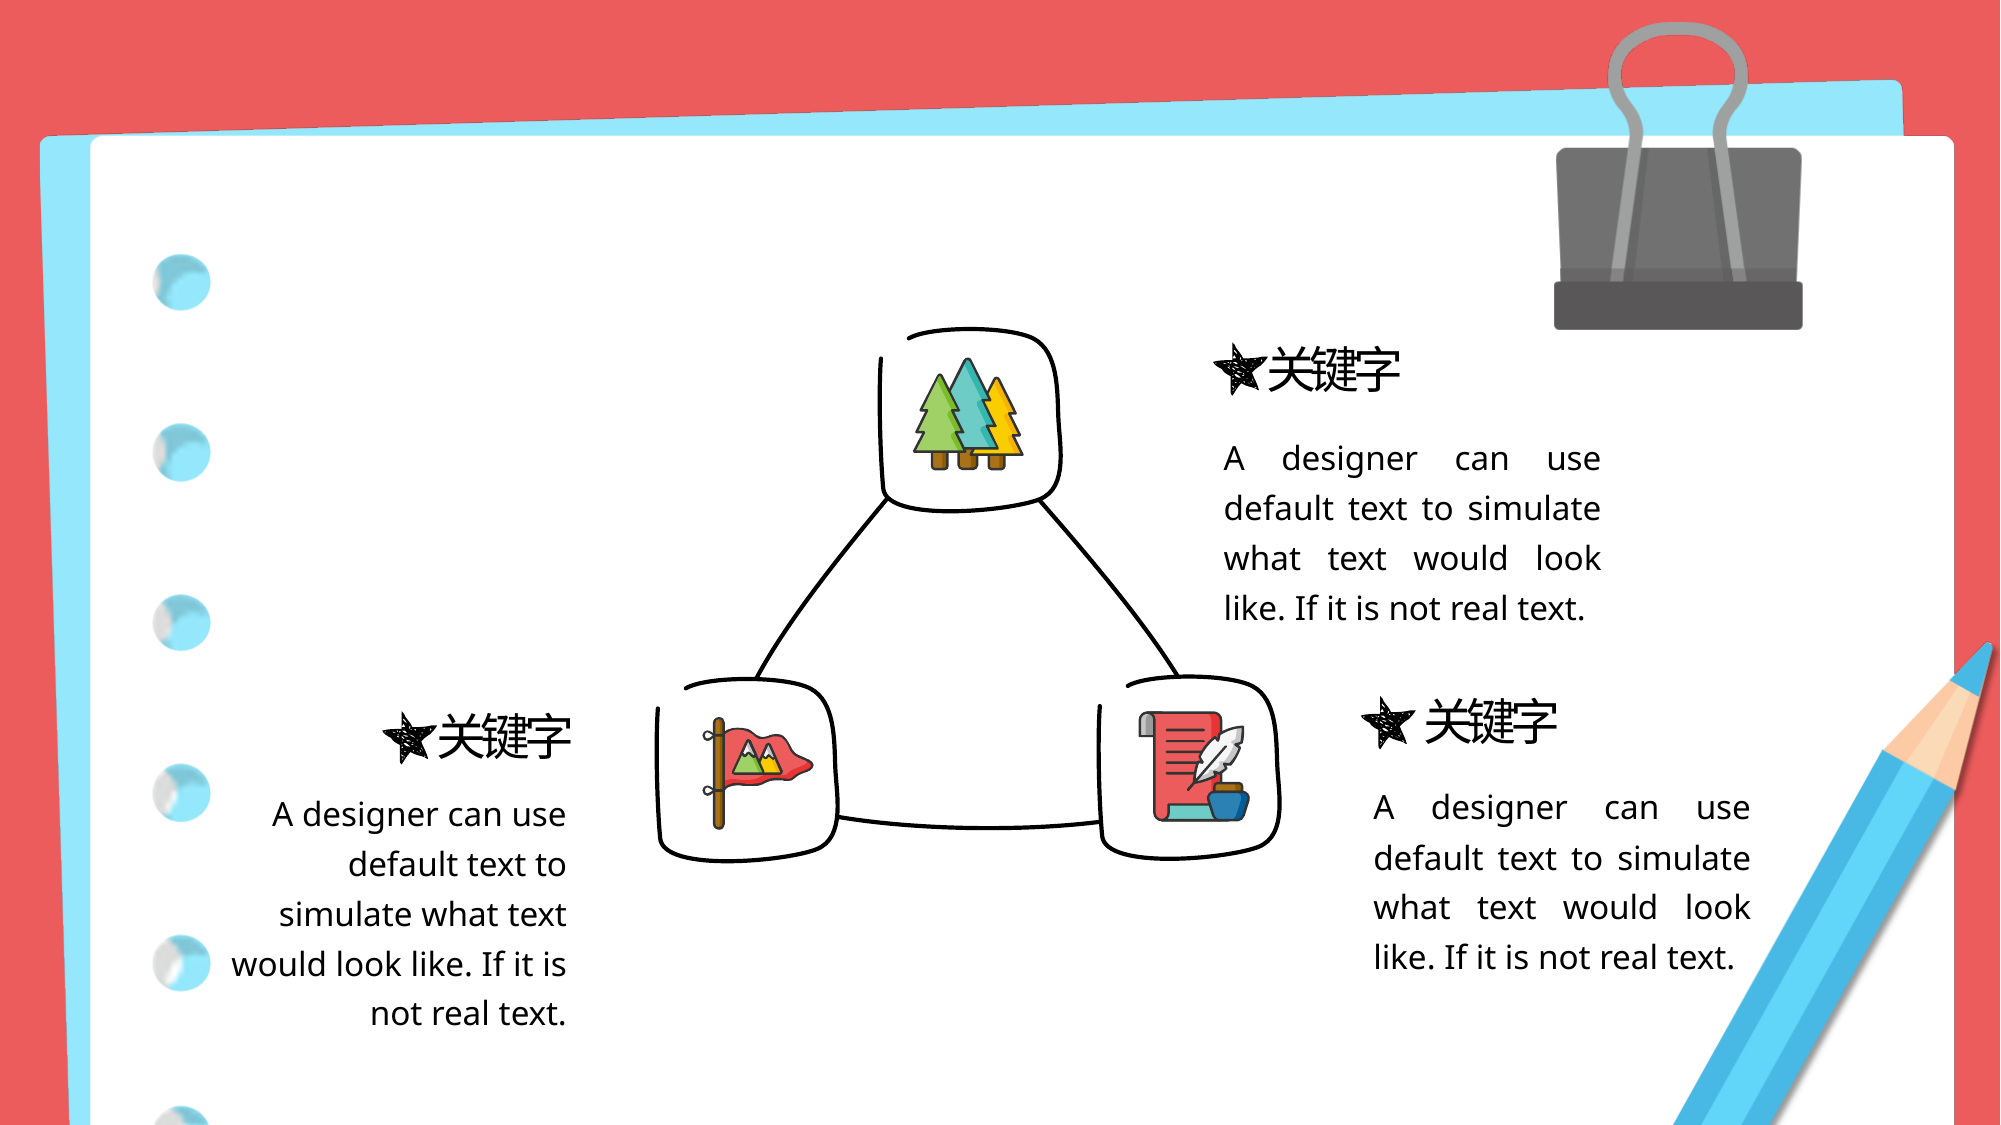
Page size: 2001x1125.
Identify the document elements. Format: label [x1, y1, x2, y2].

text_box [1138, 711, 1251, 822]
text_box [702, 717, 814, 830]
picture [39, 22, 2001, 1125]
text_box [912, 357, 1024, 471]
